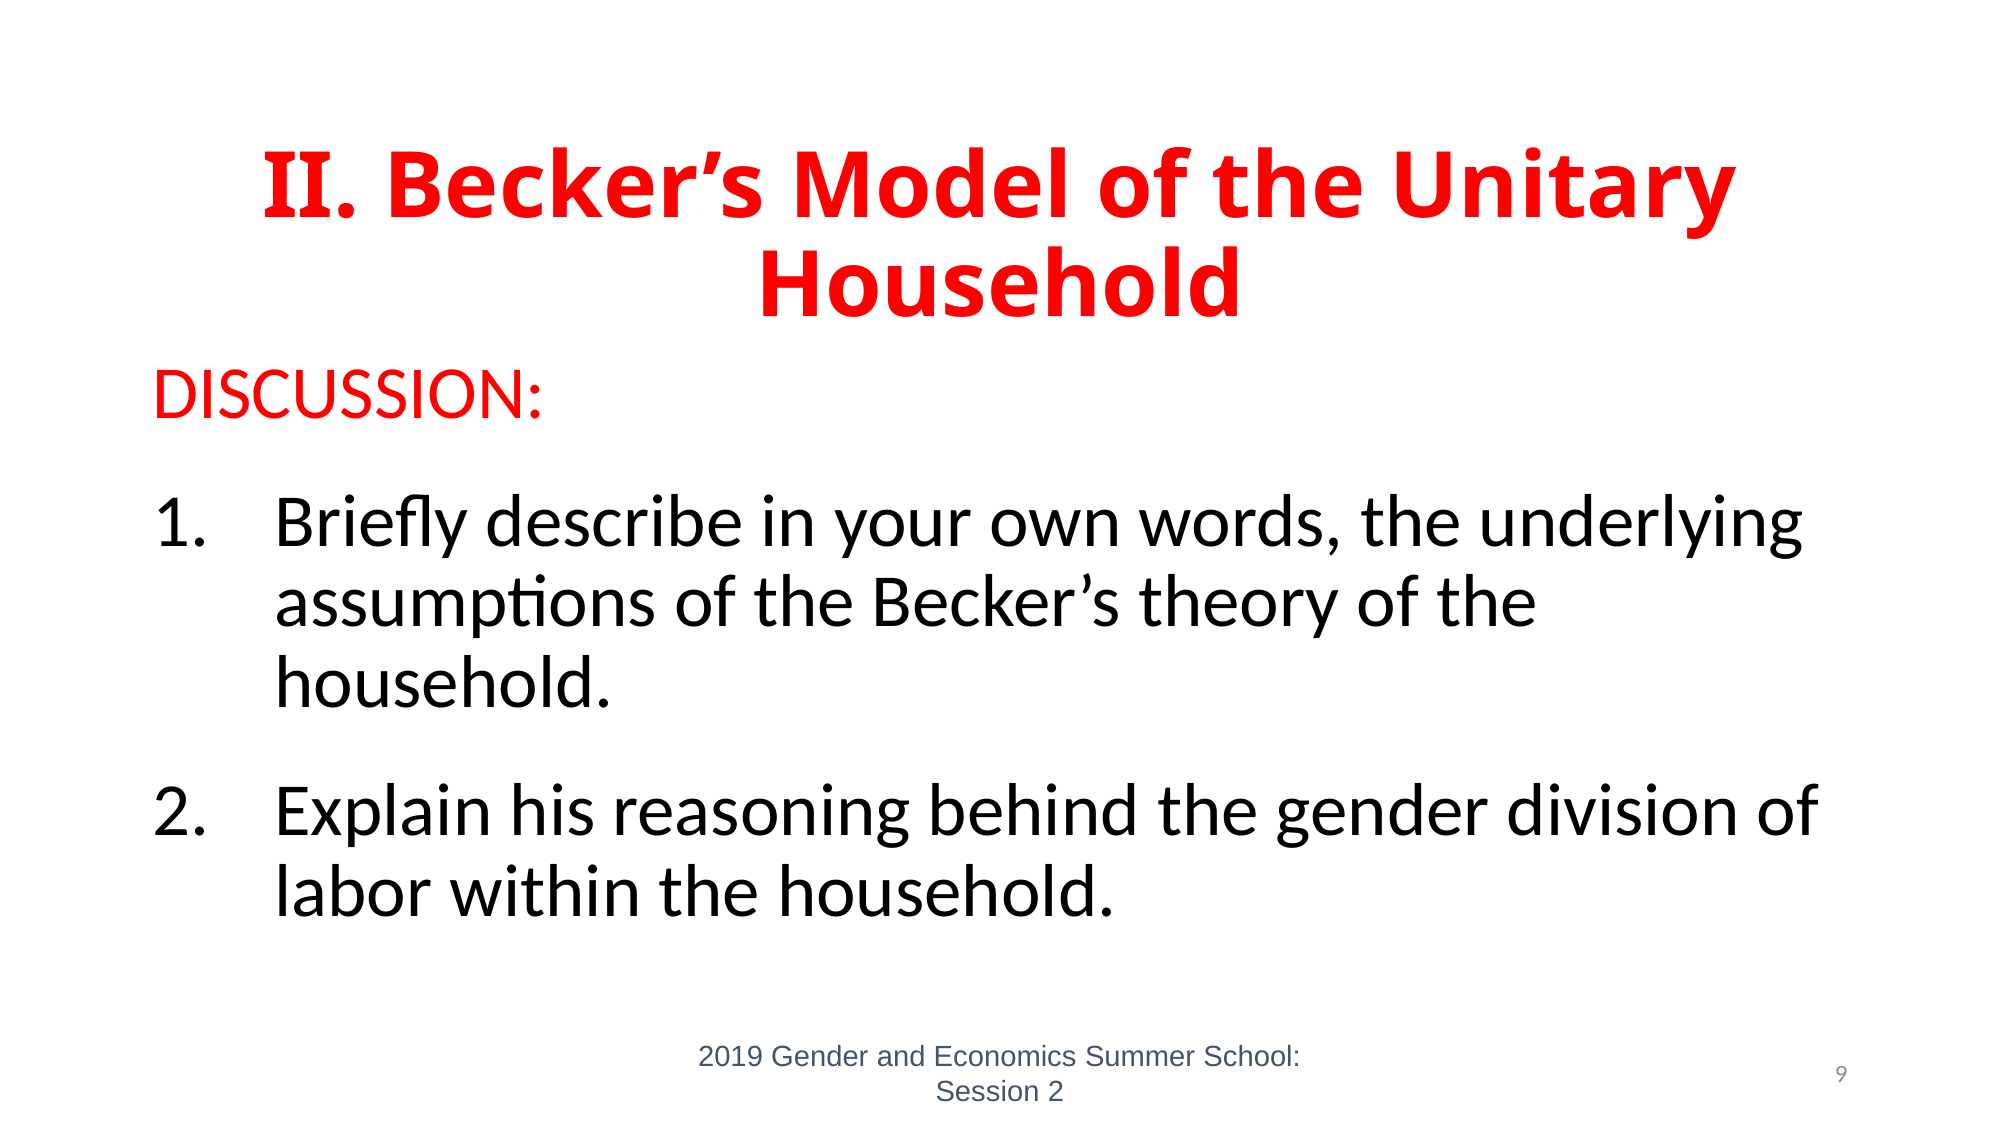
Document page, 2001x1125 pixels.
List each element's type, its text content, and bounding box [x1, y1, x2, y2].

slide_number 9 [1412, 1042, 1863, 1103]
footer 2019 Gender and Economics Summer School: Session 2 [662, 1042, 1338, 1103]
title II. Becker’s Model of the Unitary Household [137, 128, 1863, 345]
list DISCUSSION: Briefly describe in your own words, the underlying assumptions of the Becker’s theory of the household. Explain his reasoning behind the gender division of labor within the household. [137, 345, 1863, 1014]
